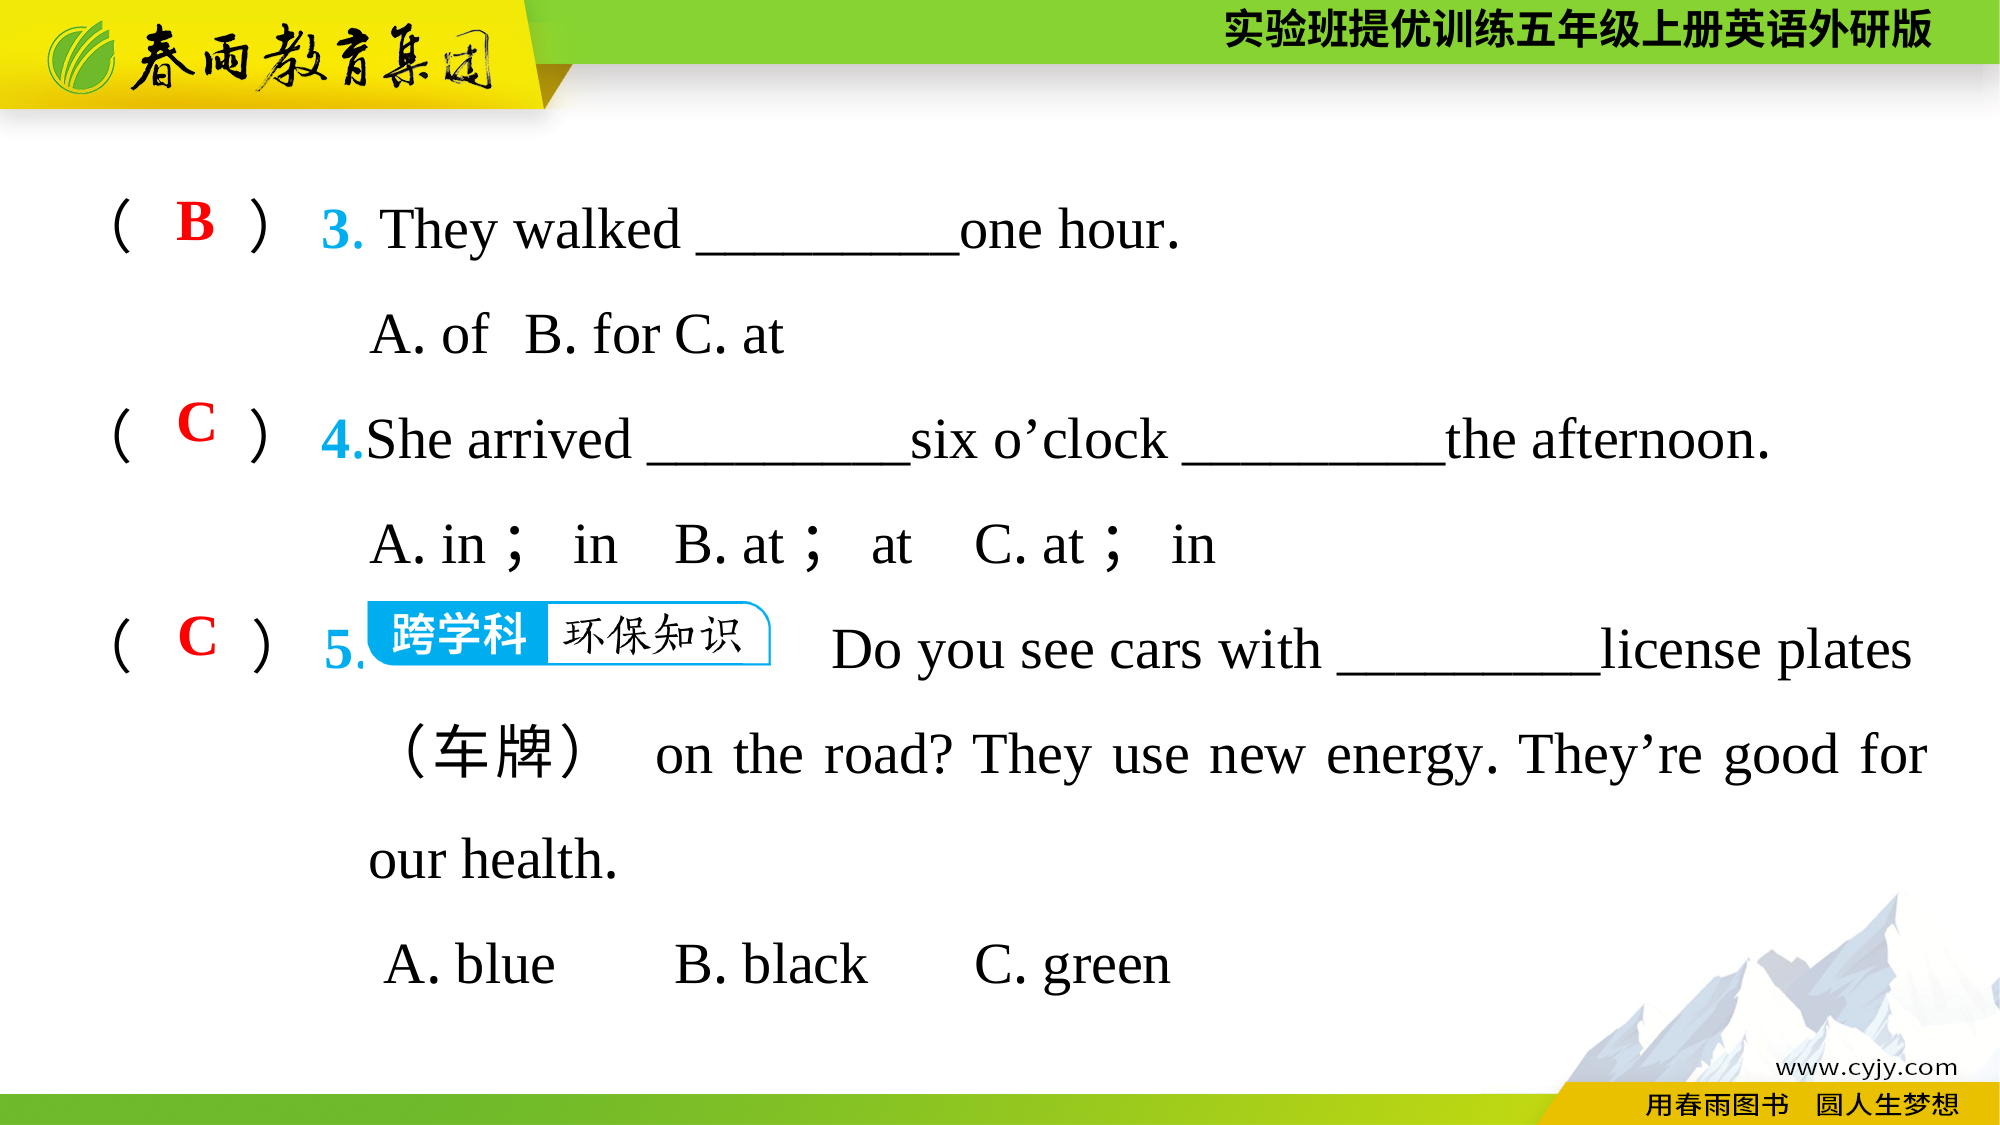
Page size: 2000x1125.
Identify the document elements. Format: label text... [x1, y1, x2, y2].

text_box C [161, 375, 234, 461]
text_box B [161, 174, 231, 260]
text_box C [162, 589, 234, 675]
picture [0, 0, 2000, 1125]
list （ ）3. They walked _________one hour. A. of B. for C. at （ ）4.She arrived _________six o’clock _________the afternoon. A. in；in B. at；at C. at；in （ ）5. Do you see cars with _________license plates（车牌） on the road? They use new energy. They’re good for our health. A. blue B. black C. green [59, 147, 1944, 1012]
